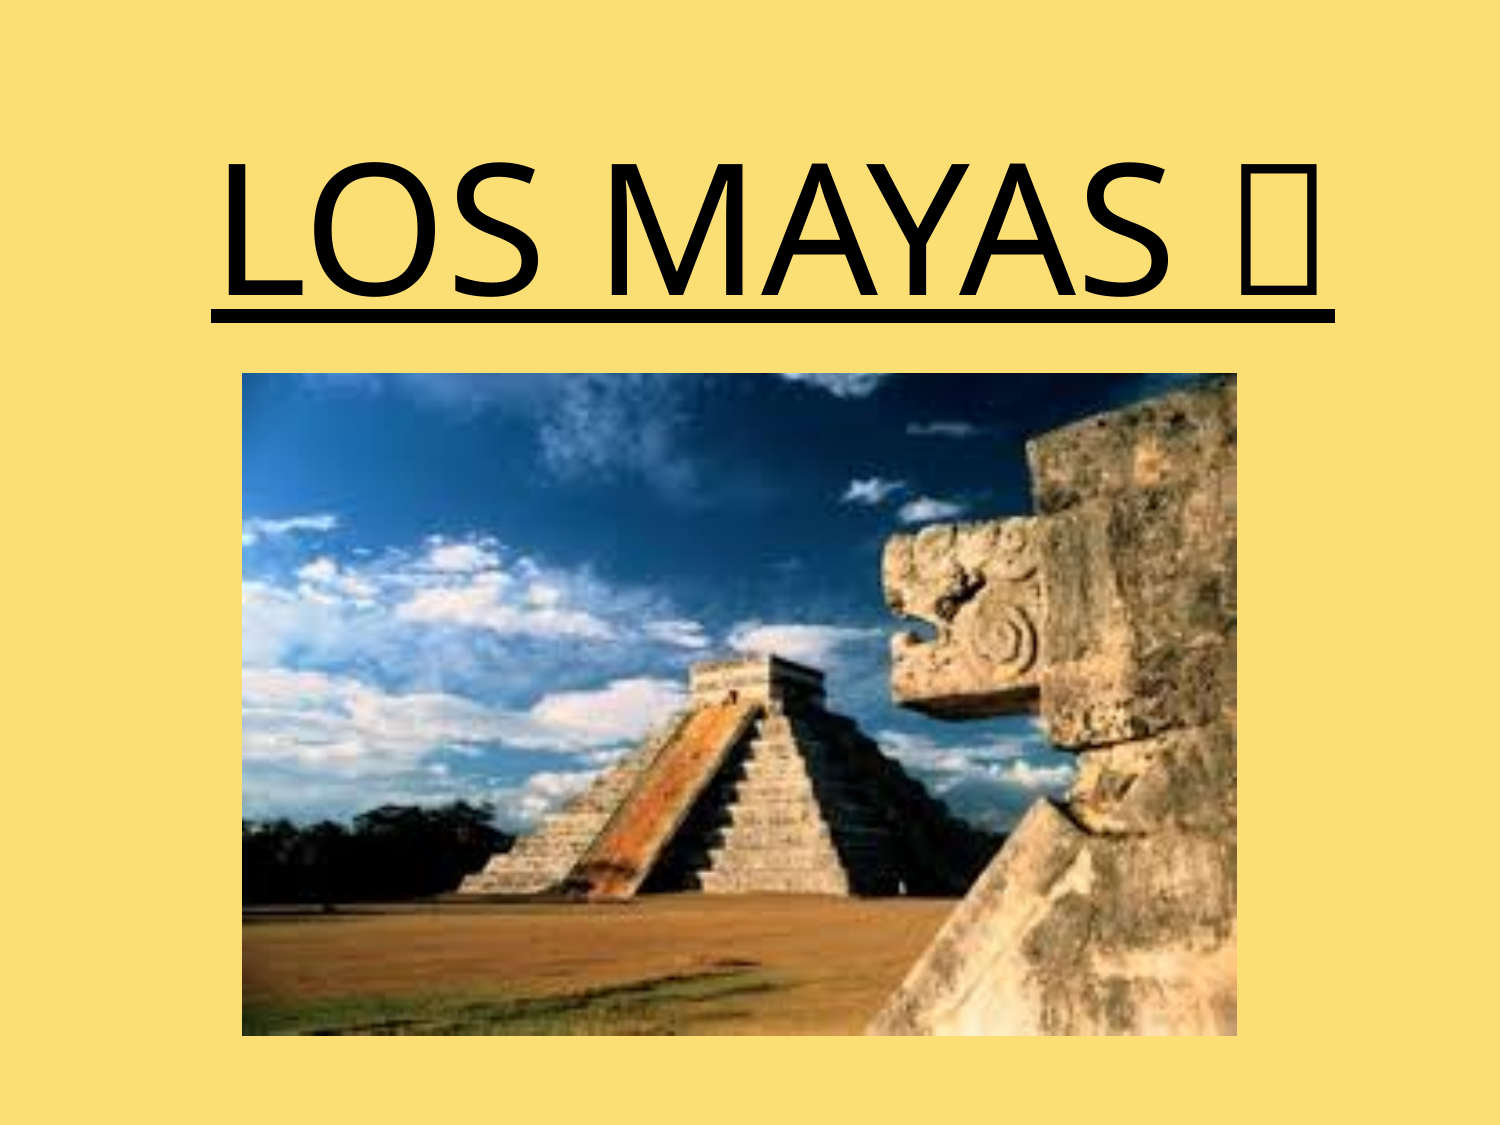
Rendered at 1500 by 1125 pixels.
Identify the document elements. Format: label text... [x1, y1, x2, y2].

title LOS MAYAS  [135, 101, 1411, 343]
picture [241, 373, 1237, 1036]
